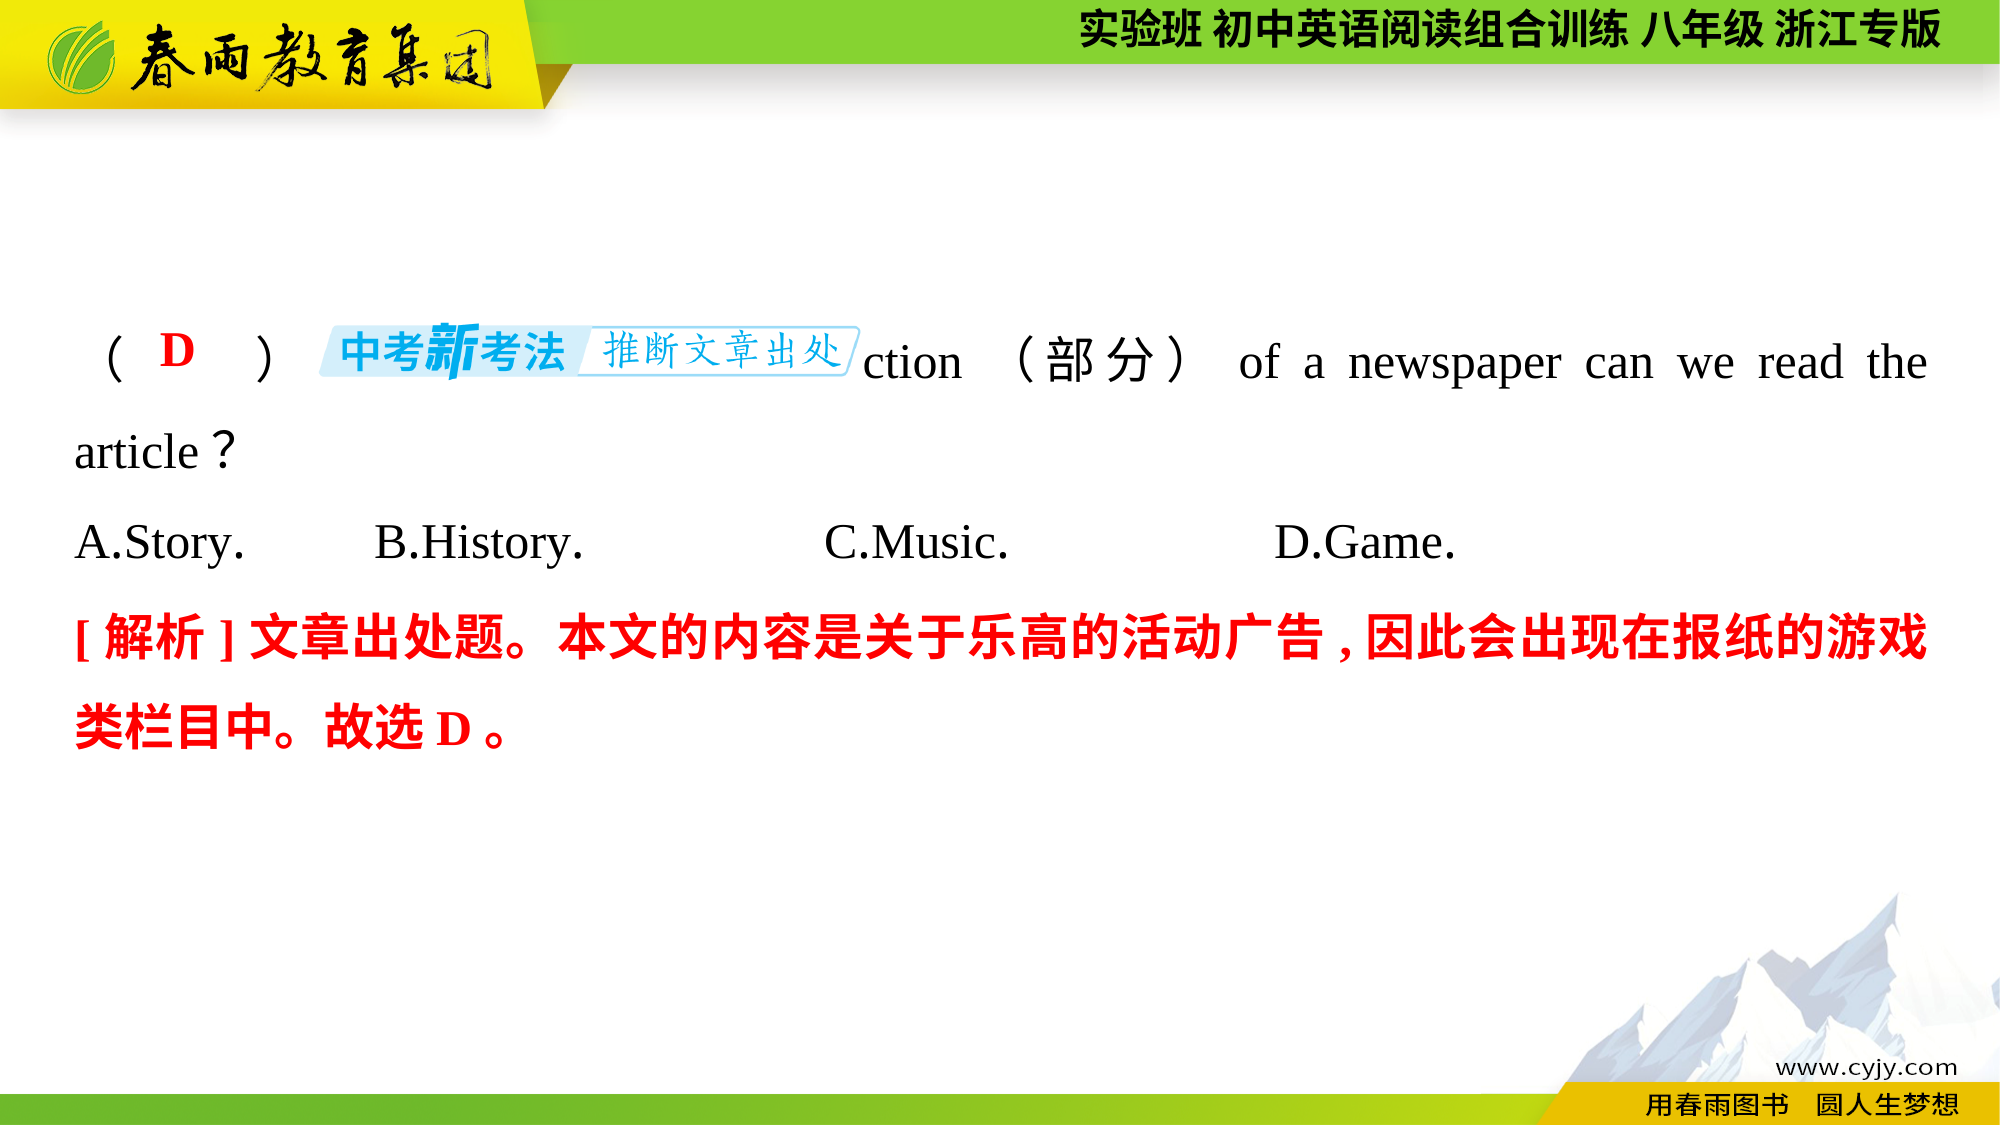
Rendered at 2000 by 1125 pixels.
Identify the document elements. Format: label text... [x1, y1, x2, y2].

picture [0, 0, 2000, 1125]
list （ ）3. In which section（部分）of a newspaper can we read the article？ A.Story. B.History. C.Music. D.Game. [59, 290, 1944, 579]
text_box [解析]文章出处题。本文的内容是关于乐高的活动广告,因此会出现在报纸的游戏类栏目中。故选D。 [59, 579, 1944, 764]
text_box D [145, 309, 212, 385]
